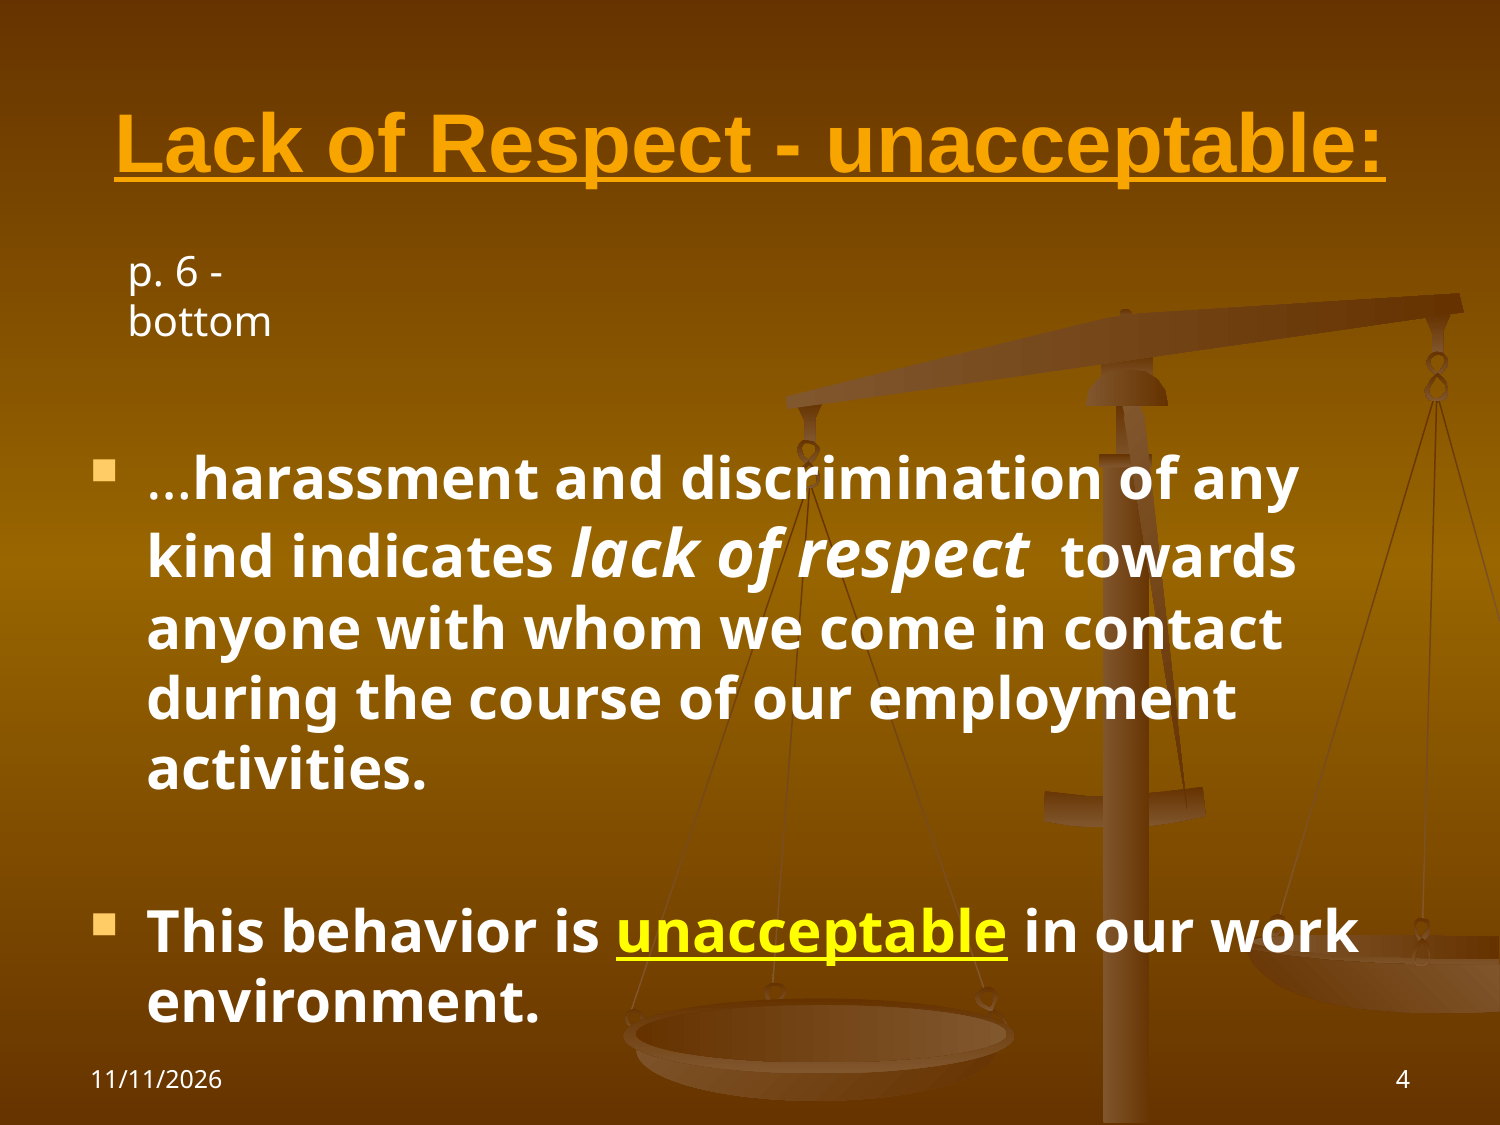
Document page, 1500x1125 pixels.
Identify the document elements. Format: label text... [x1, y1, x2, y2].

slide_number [74, 1029, 426, 1106]
list …harassment and discrimination of any kind indicates lack of respect towards anyone with whom we come in contact during the course of our employment activities. This behavior is unacceptable in our work environment. [74, 349, 1426, 1006]
title Lack of Respect - unacceptable: [74, 45, 1426, 234]
text_box p. 6 - bottom [112, 237, 300, 353]
slide_number 4 [1074, 1029, 1426, 1106]
